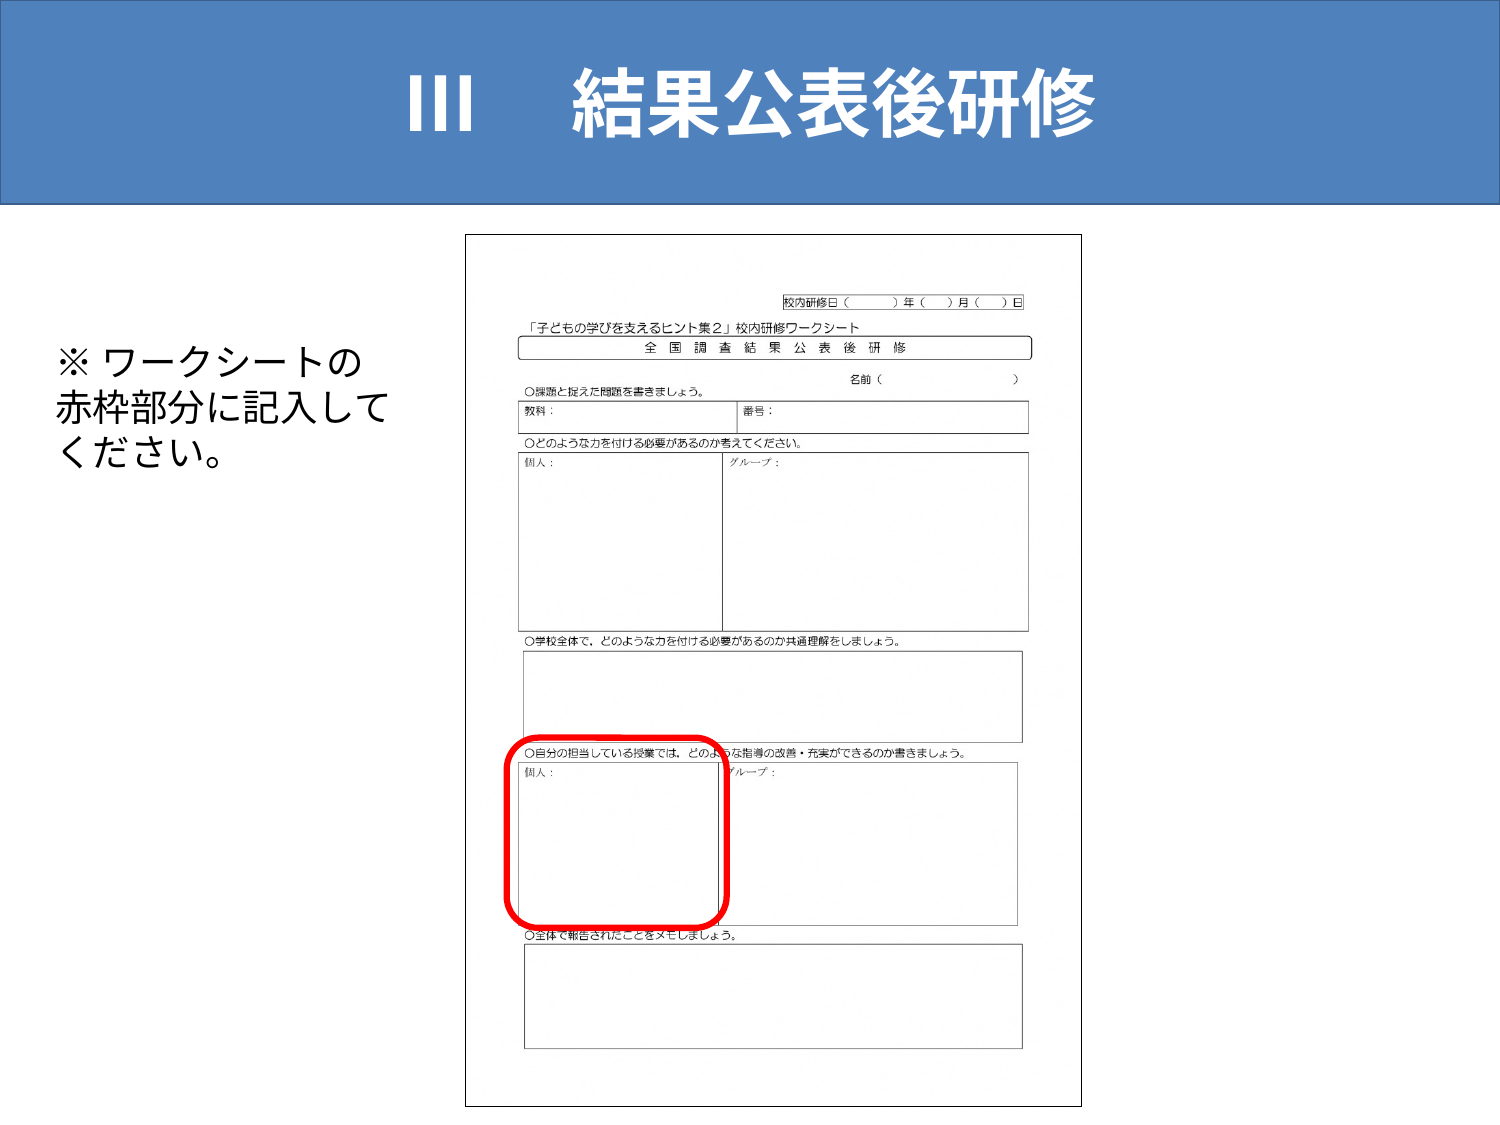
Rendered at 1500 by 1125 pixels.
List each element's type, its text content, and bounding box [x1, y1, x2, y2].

text_box Ⅲ 結果公表後研修 [0, 0, 1500, 205]
text_box ※ワークシートの 赤枠部分に記入してください。 [40, 331, 410, 481]
picture [465, 234, 1083, 1107]
